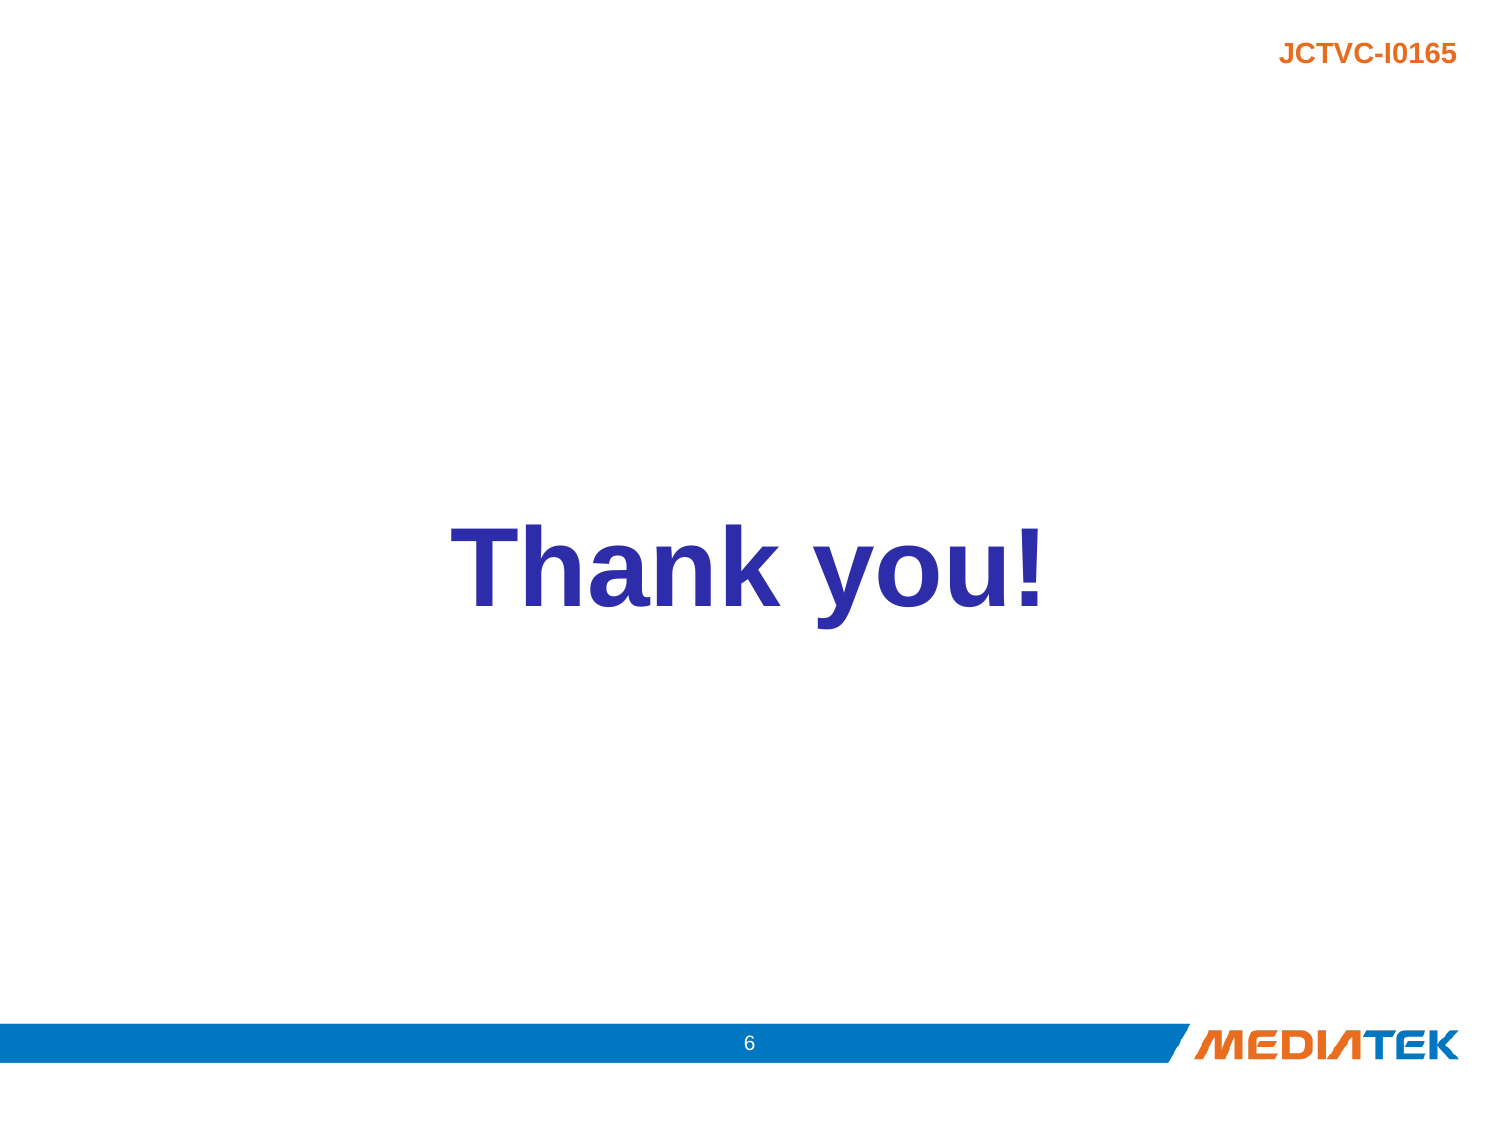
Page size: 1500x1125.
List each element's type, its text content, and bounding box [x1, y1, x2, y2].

text_box Thank you! [435, 486, 1065, 637]
picture [0, 1023, 711, 1063]
slide_number 5 [711, 1022, 789, 1090]
picture [789, 1023, 1459, 1063]
